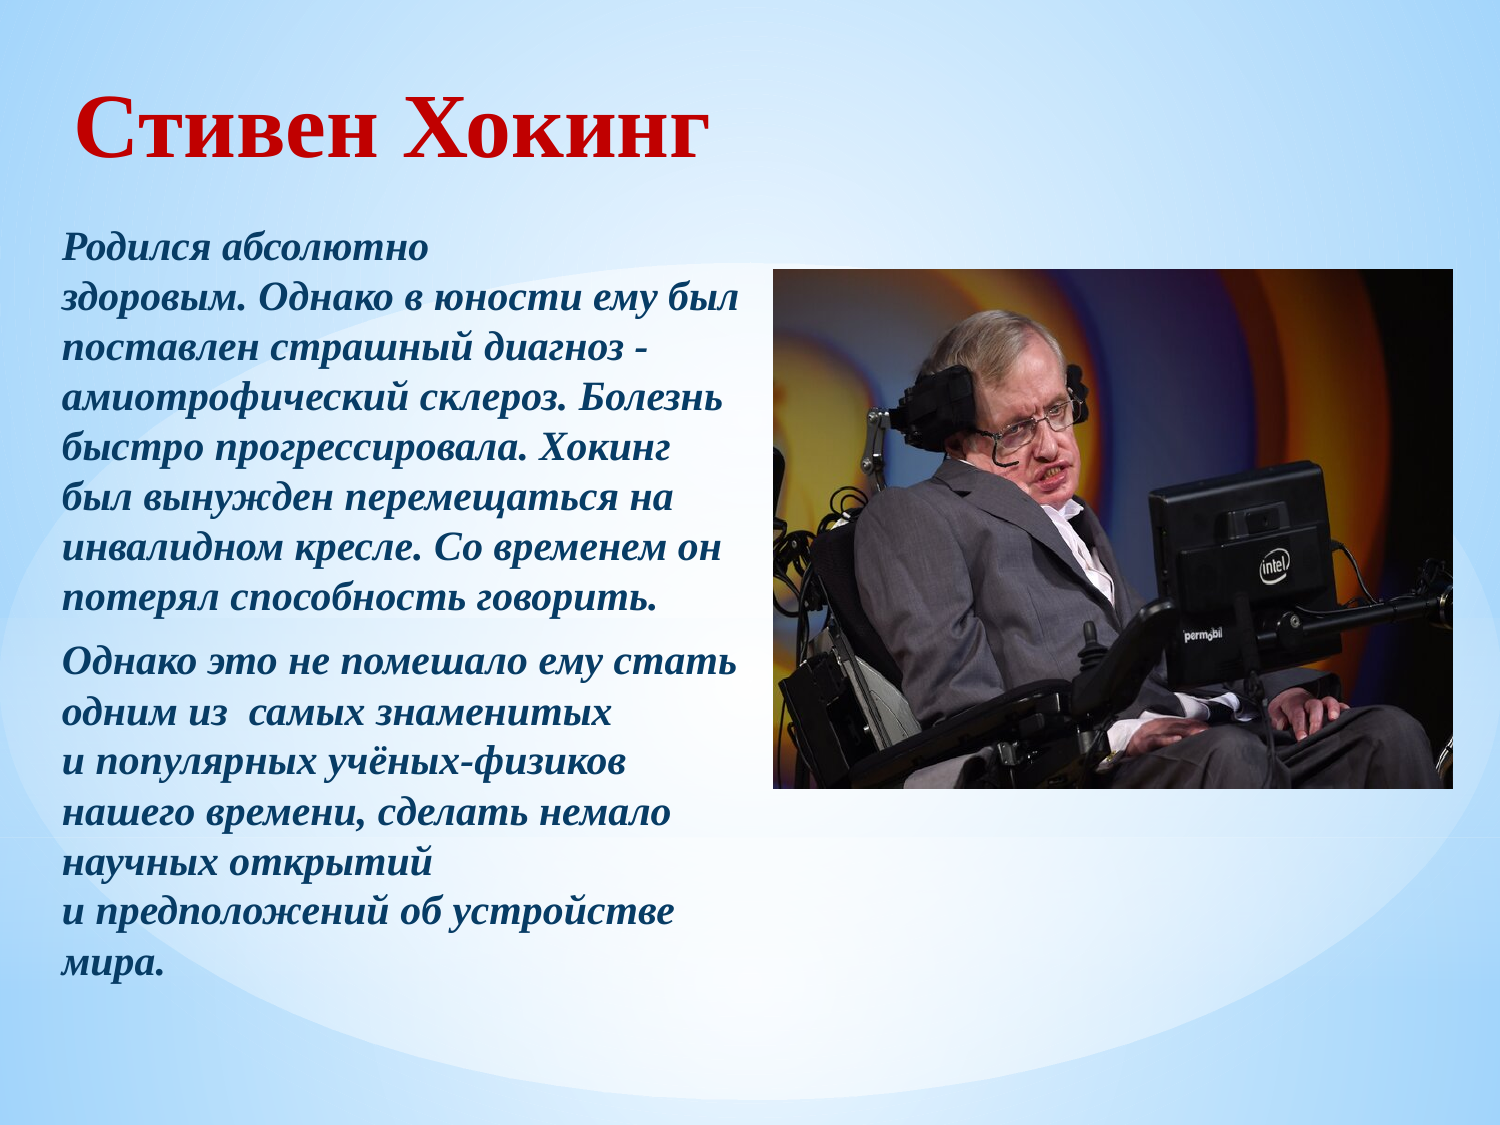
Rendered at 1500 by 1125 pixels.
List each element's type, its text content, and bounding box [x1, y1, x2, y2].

list Родился абсолютно здоровым. Однако в юности ему был поставлен страшный диагноз - амиотрофический склероз. Болезнь быстро прогрессировала. Хокинг был вынужден перемещаться на инвалидном кресле. Со временем он потерял способность говорить. Однако это не помешало ему стать одним из самых знаменитых и популярных учёных-физиков нашего времени, сделать немало научных открытий и предположений об устройстве мира. [46, 210, 762, 925]
title Стивен Хокинг [58, 70, 735, 210]
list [772, 268, 1453, 790]
